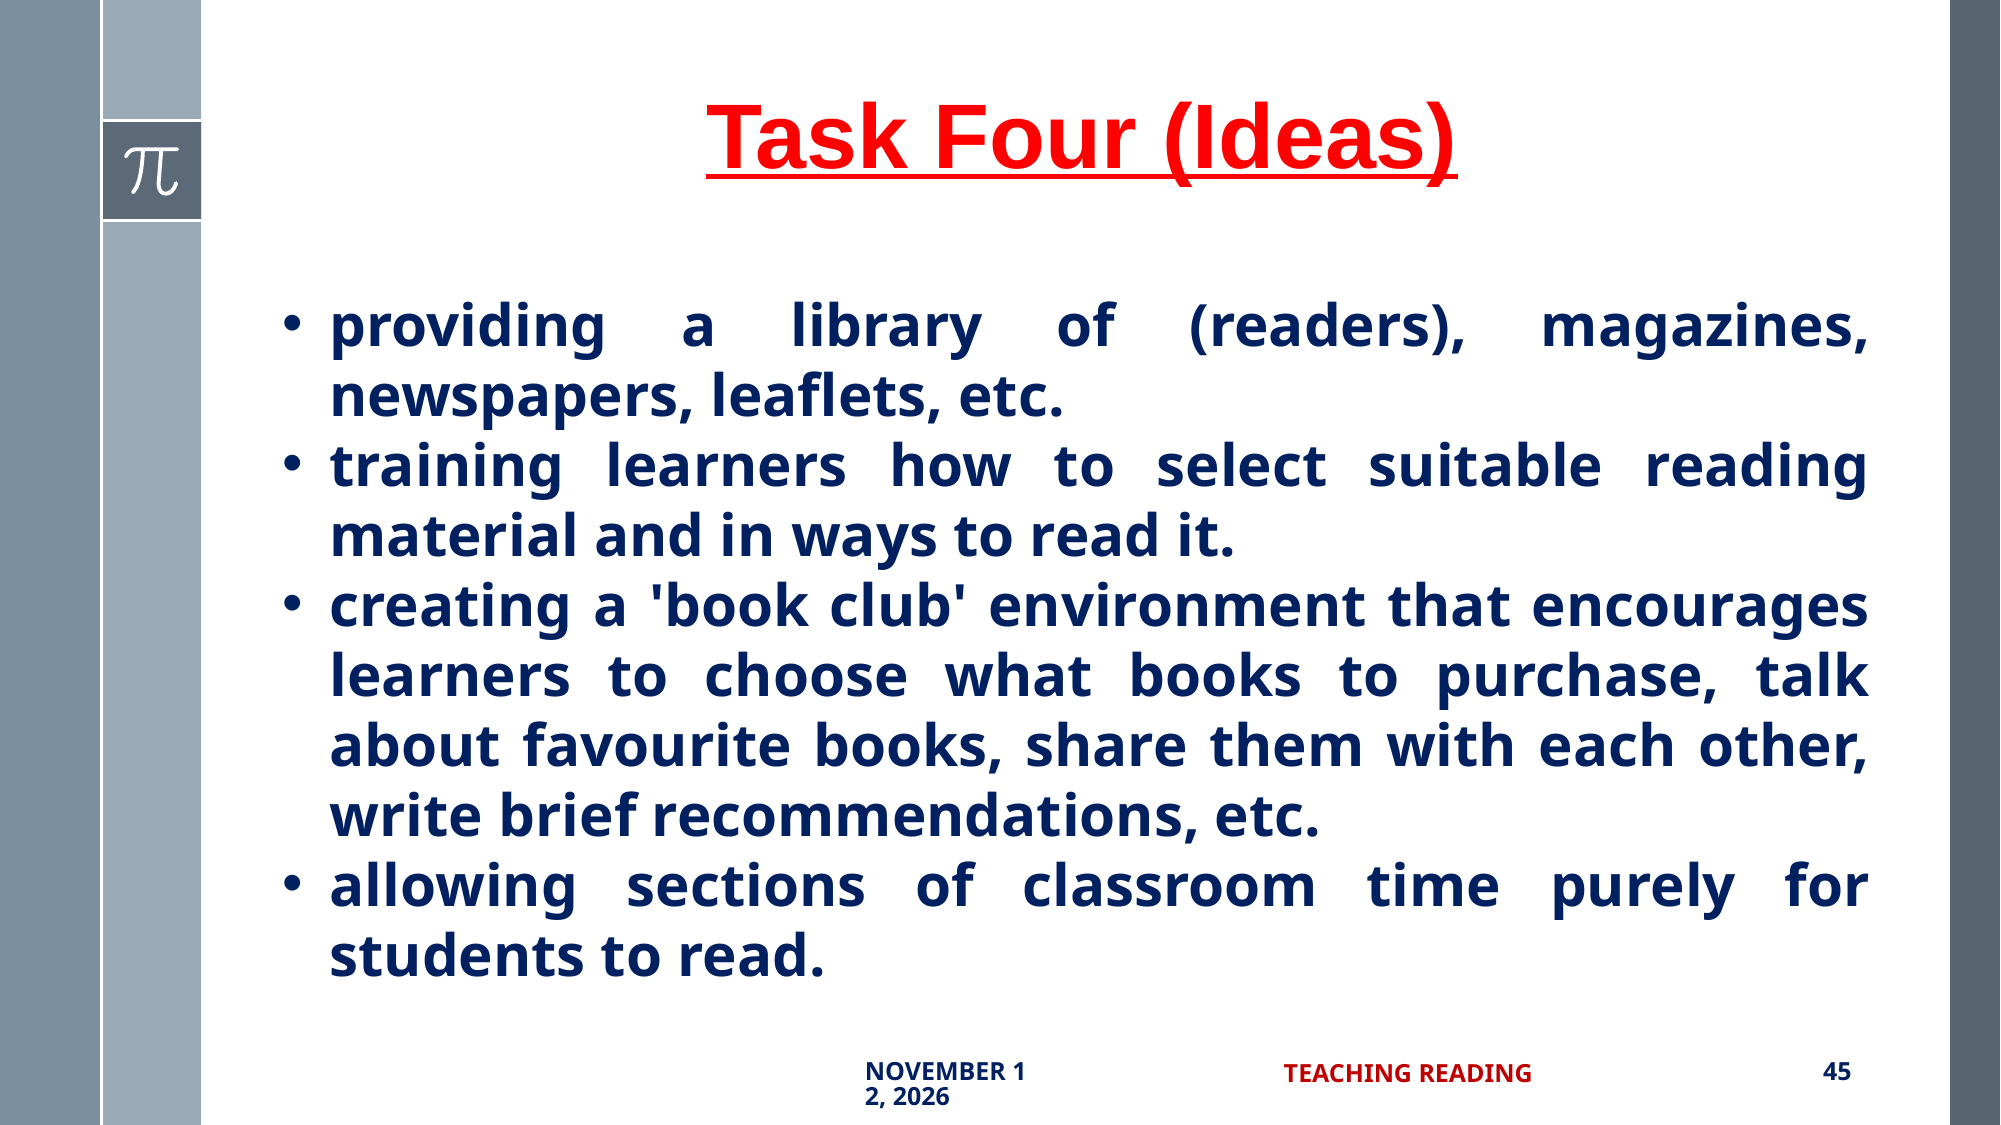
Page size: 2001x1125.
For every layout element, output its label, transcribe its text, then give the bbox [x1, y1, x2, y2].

title Task Four (Ideas) [516, 0, 1648, 196]
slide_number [849, 1042, 1050, 1103]
slide_number 45 [1766, 1042, 1867, 1103]
text_box providing a library of (readers), magazines, newspapers, leaflets, etc. training learners how to select suitable reading material and in ways to read it. creating a 'book club' environment that encourages learners to choose what books to purchase, talk about favourite books, share them with each other, write brief recommendations, etc. allowing sections of classroom time purely for students to read. [267, 280, 1885, 996]
footer Teaching Reading [1082, 1042, 1735, 1103]
